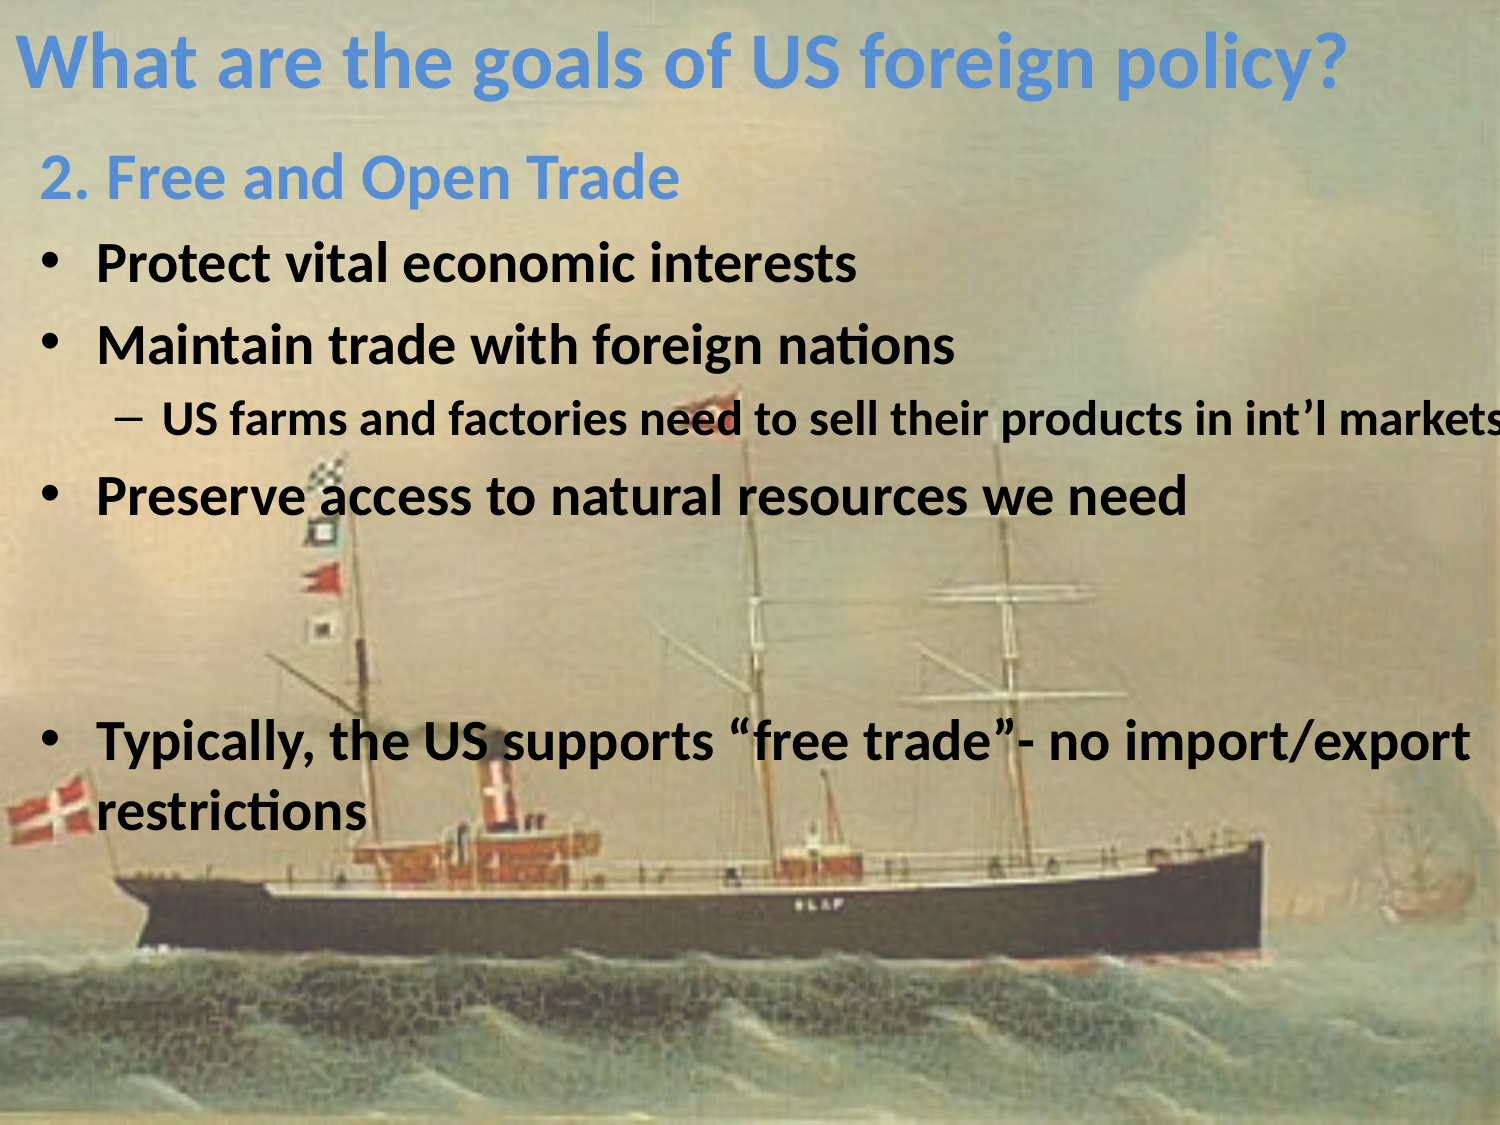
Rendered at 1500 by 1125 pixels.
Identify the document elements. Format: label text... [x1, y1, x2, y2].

list 2. Free and Open Trade Protect vital economic interests Maintain trade with foreign nations US farms and factories need to sell their products in int’l markets Preserve access to natural resources we need Typically, the US supports “free trade”- no import/export restrictions [24, 125, 1500, 868]
title What are the goals of US foreign policy? [0, 0, 1450, 150]
